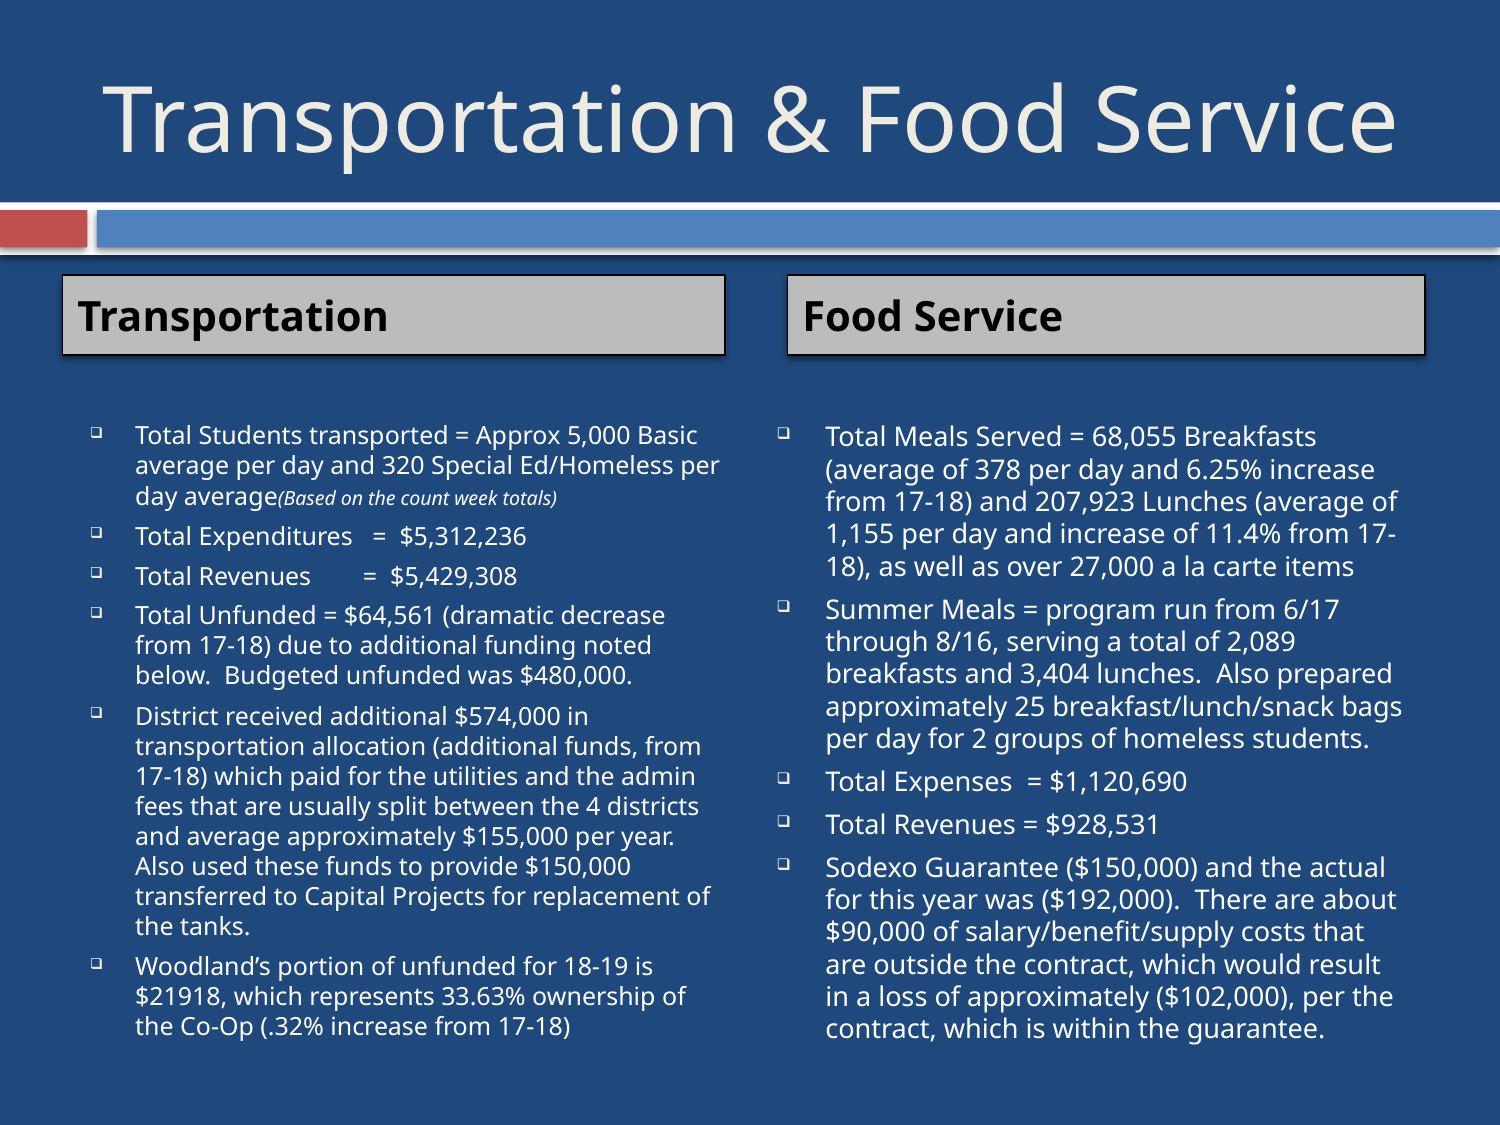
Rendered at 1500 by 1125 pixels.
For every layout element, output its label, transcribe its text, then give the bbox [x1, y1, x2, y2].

list Transportation [62, 274, 726, 356]
list Food Service [787, 274, 1426, 356]
list Total Meals Served = 68,055 Breakfasts (average of 378 per day and 6.25% increase from 17-18) and 207,923 Lunches (average of 1,155 per day and increase of 11.4% from 17-18), as well as over 27,000 a la carte items Summer Meals = program run from 6/17 through 8/16, serving a total of 2,089 breakfasts and 3,404 lunches. Also prepared approximately 25 breakfast/lunch/snack bags per day for 2 groups of homeless students. Total Expenses = $1,120,690 Total Revenues = $928,531 Sodexo Guarantee ($150,000) and the actual for this year was ($192,000). There are about $90,000 of salary/benefit/supply costs that are outside the contract, which would result in a loss of approximately ($102,000), per the contract, which is within the guarantee. [761, 412, 1425, 1100]
list Total Students transported = Approx 5,000 Basic average per day and 320 Special Ed/Homeless per day average(Based on the count week totals) Total Expenditures = $5,312,236 Total Revenues = $5,429,308 Total Unfunded = $64,561 (dramatic decrease from 17-18) due to additional funding noted below. Budgeted unfunded was $480,000. District received additional $574,000 in transportation allocation (additional funds, from 17-18) which paid for the utilities and the admin fees that are usually split between the 4 districts and average approximately $155,000 per year. Also used these funds to provide $150,000 transferred to Capital Projects for replacement of the tanks. Woodland’s portion of unfunded for 18-19 is $21918, which represents 33.63% ownership of the Co-Op (.32% increase from 17-18) [75, 412, 738, 1050]
title Transportation & Food Service [87, 44, 1425, 188]
